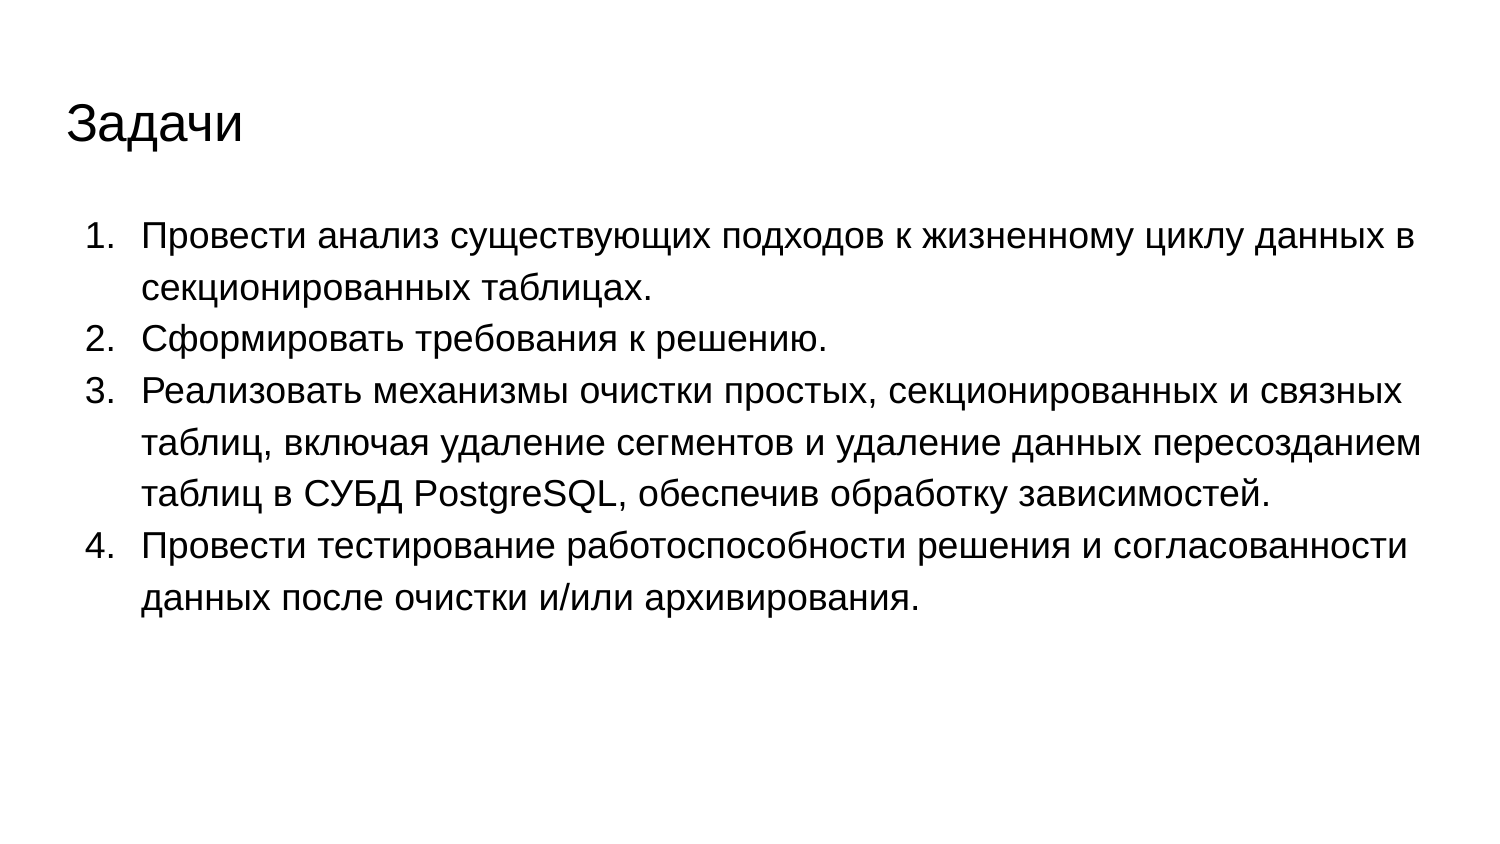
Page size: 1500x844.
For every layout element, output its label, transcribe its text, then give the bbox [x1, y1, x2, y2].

title Задачи [51, 72, 1449, 167]
list Провести анализ существующих подходов к жизненному циклу данных в секционированных таблицах. Сформировать требования к решению. Реализовать механизмы очистки простых, секционированных и связных таблиц, включая удаление сегментов и удаление данных пересозданием таблиц в СУБД PostgreSQL, обеспечив обработку зависимостей. Провести тестирование работоспособности решения и согласованности данных после очистки и/или архивирования. [51, 189, 1449, 750]
